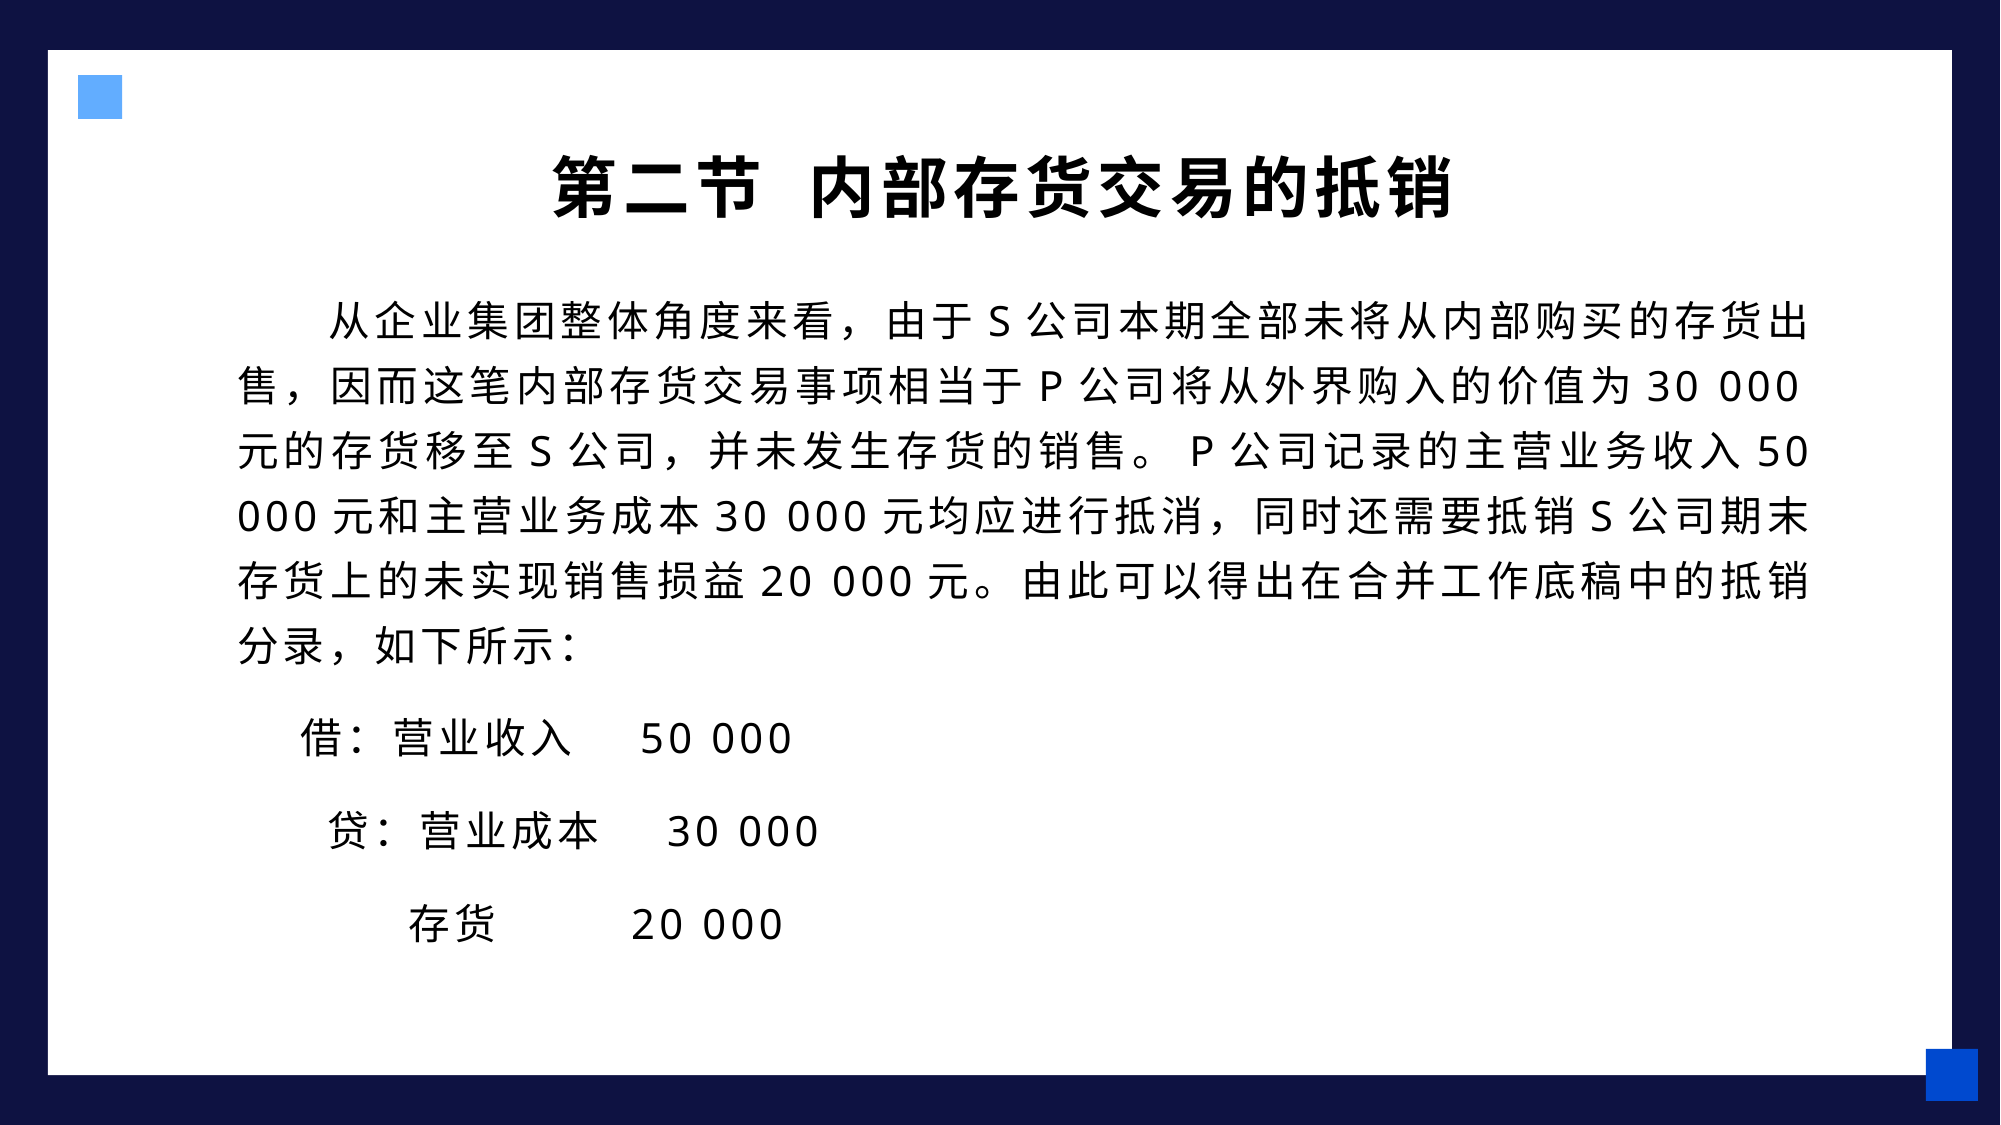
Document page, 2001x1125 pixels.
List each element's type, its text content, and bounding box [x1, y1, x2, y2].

list 从企业集团整体角度来看，由于S公司本期全部未将从内部购买的存货出售，因而这笔内部存货交易事项相当于P公司将从外界购入的价值为30 000元的存货移至S公司，并未发生存货的销售。P公司记录的主营业务收入50 000元和主营业务成本30 000元均应进行抵消，同时还需要抵销S公司期末存货上的未实现销售损益20 000元。由此可以得出在合并工作底稿中的抵销分录，如下所示： 借：营业收入 50 000 贷：营业成本 30 000 存货 20 000 [220, 279, 1827, 846]
text_box 第二节 内部存货交易的抵销 [376, 75, 1625, 200]
